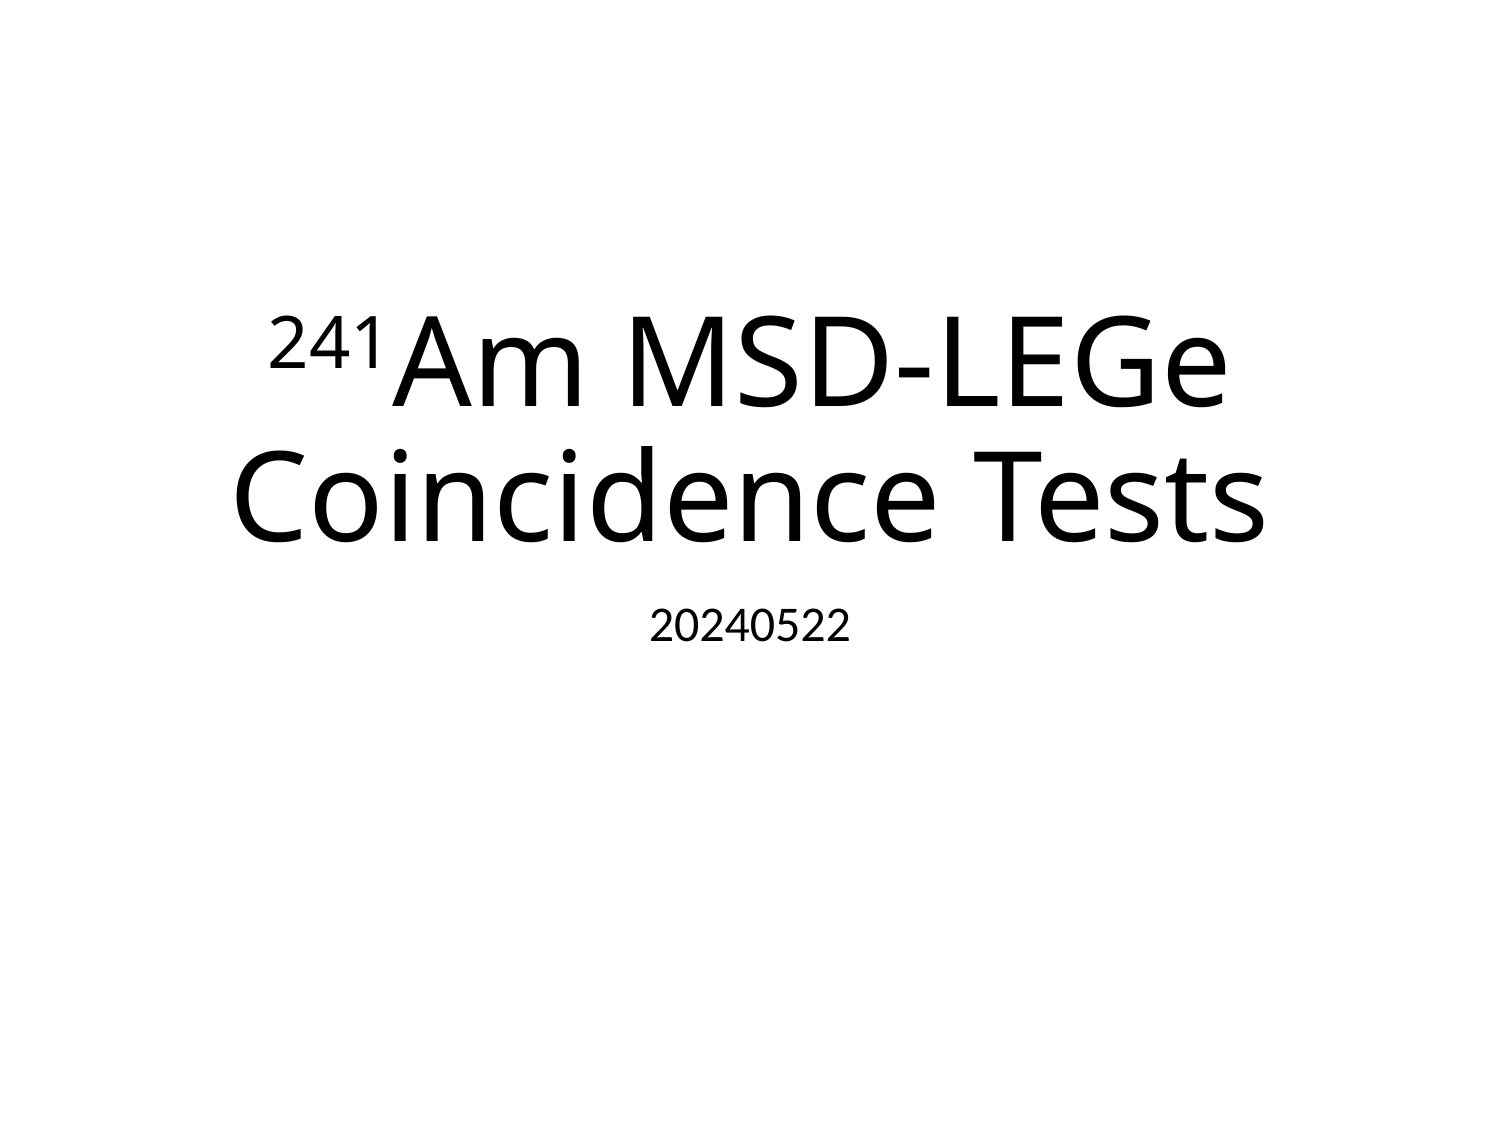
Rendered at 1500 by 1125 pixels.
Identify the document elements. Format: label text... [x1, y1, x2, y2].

subtitle 20240522 [187, 590, 1313, 863]
title 241Am MSD-LEGe Coincidence Tests [112, 184, 1388, 576]
